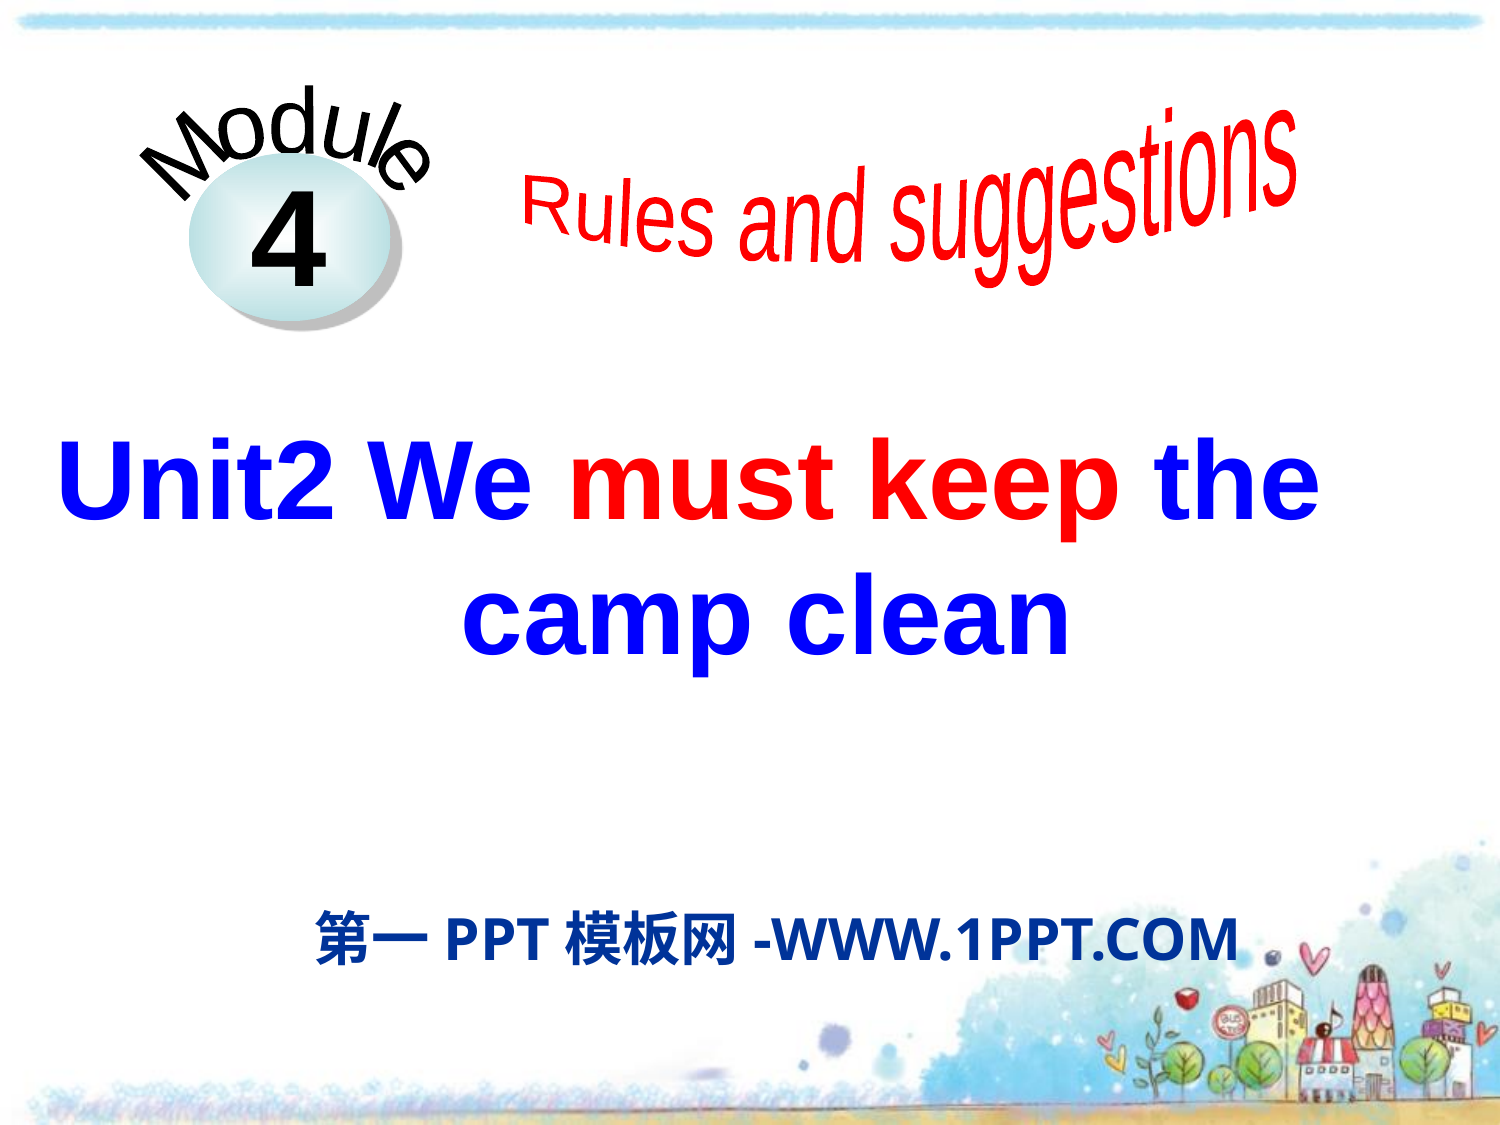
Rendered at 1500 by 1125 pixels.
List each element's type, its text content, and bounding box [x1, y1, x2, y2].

text_box 4 [235, 141, 461, 321]
picture [0, 0, 1500, 1125]
text_box Unit2 We must keep the camp clean [28, 399, 1475, 685]
text_box [188, 166, 235, 308]
text_box 第一PPT模板网-WWW.1PPT.COM [242, 887, 1313, 980]
